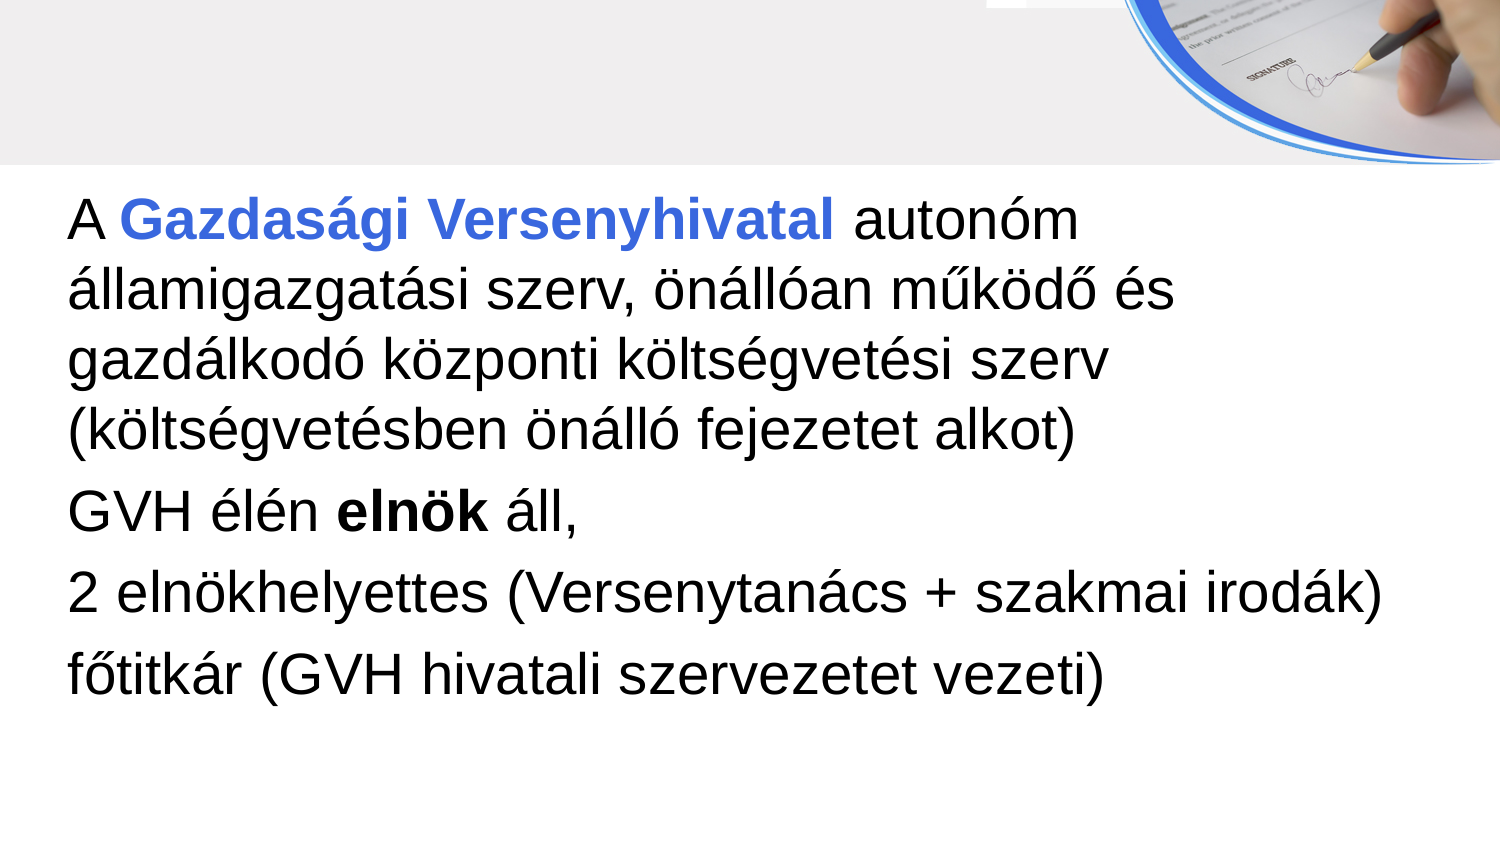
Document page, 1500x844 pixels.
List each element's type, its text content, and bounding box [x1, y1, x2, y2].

picture [0, 0, 1500, 844]
list A Gazdasági Versenyhivatal autonóm államigazgatási szerv, önállóan működő és gazdálkodó központi költségvetési szerv (költségvetésben önálló fejezetet alkot) GVH élén elnök áll, 2 elnökhelyettes (Versenytanács + szakmai irodák) főtitkár (GVH hivatali szervezetet vezeti) [53, 173, 1447, 741]
